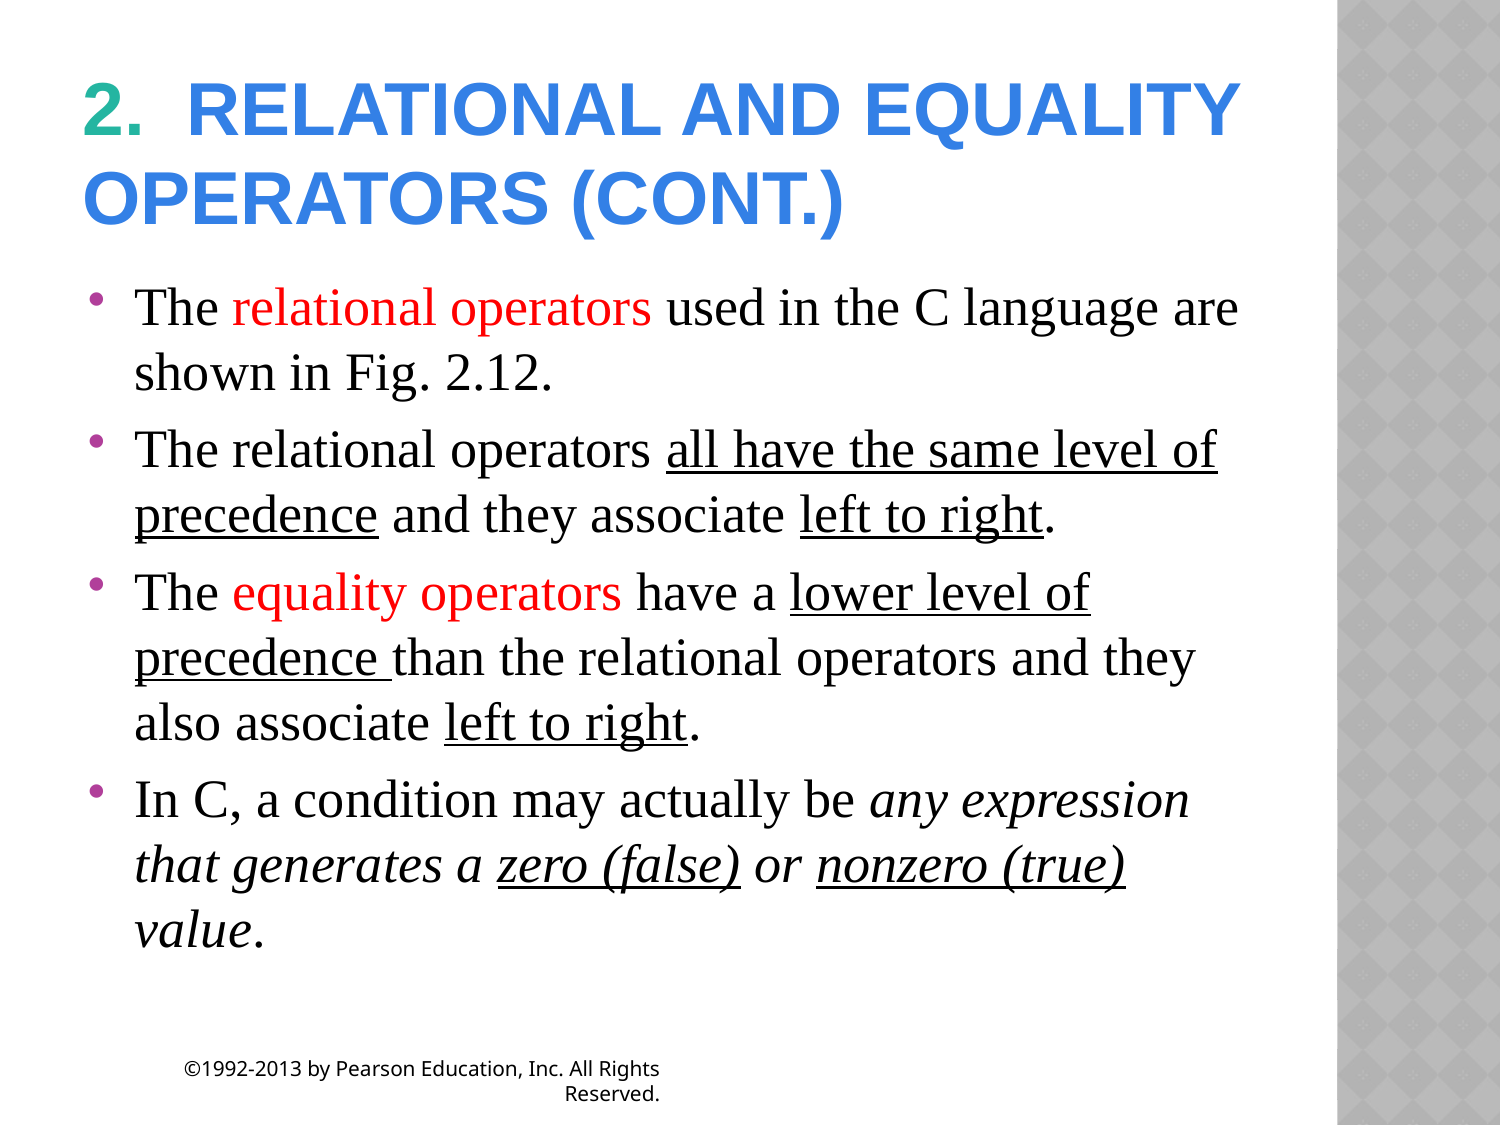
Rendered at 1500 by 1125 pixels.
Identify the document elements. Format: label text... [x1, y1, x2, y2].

title 2. Relational and equality operators (cont.) [75, 52, 1263, 240]
footer ©1992-2013 by Pearson Education, Inc. All Rights Reserved. [75, 1075, 675, 1114]
list The relational operators used in the C language are shown in Fig. 2.12. The relational operators all have the same level of precedence and they associate left to right. The equality operators have a lower level of precedence than the relational operators and they also associate left to right. In C, a condition may actually be any expression that generates a zero (false) or nonzero (true) value. [75, 264, 1263, 1059]
